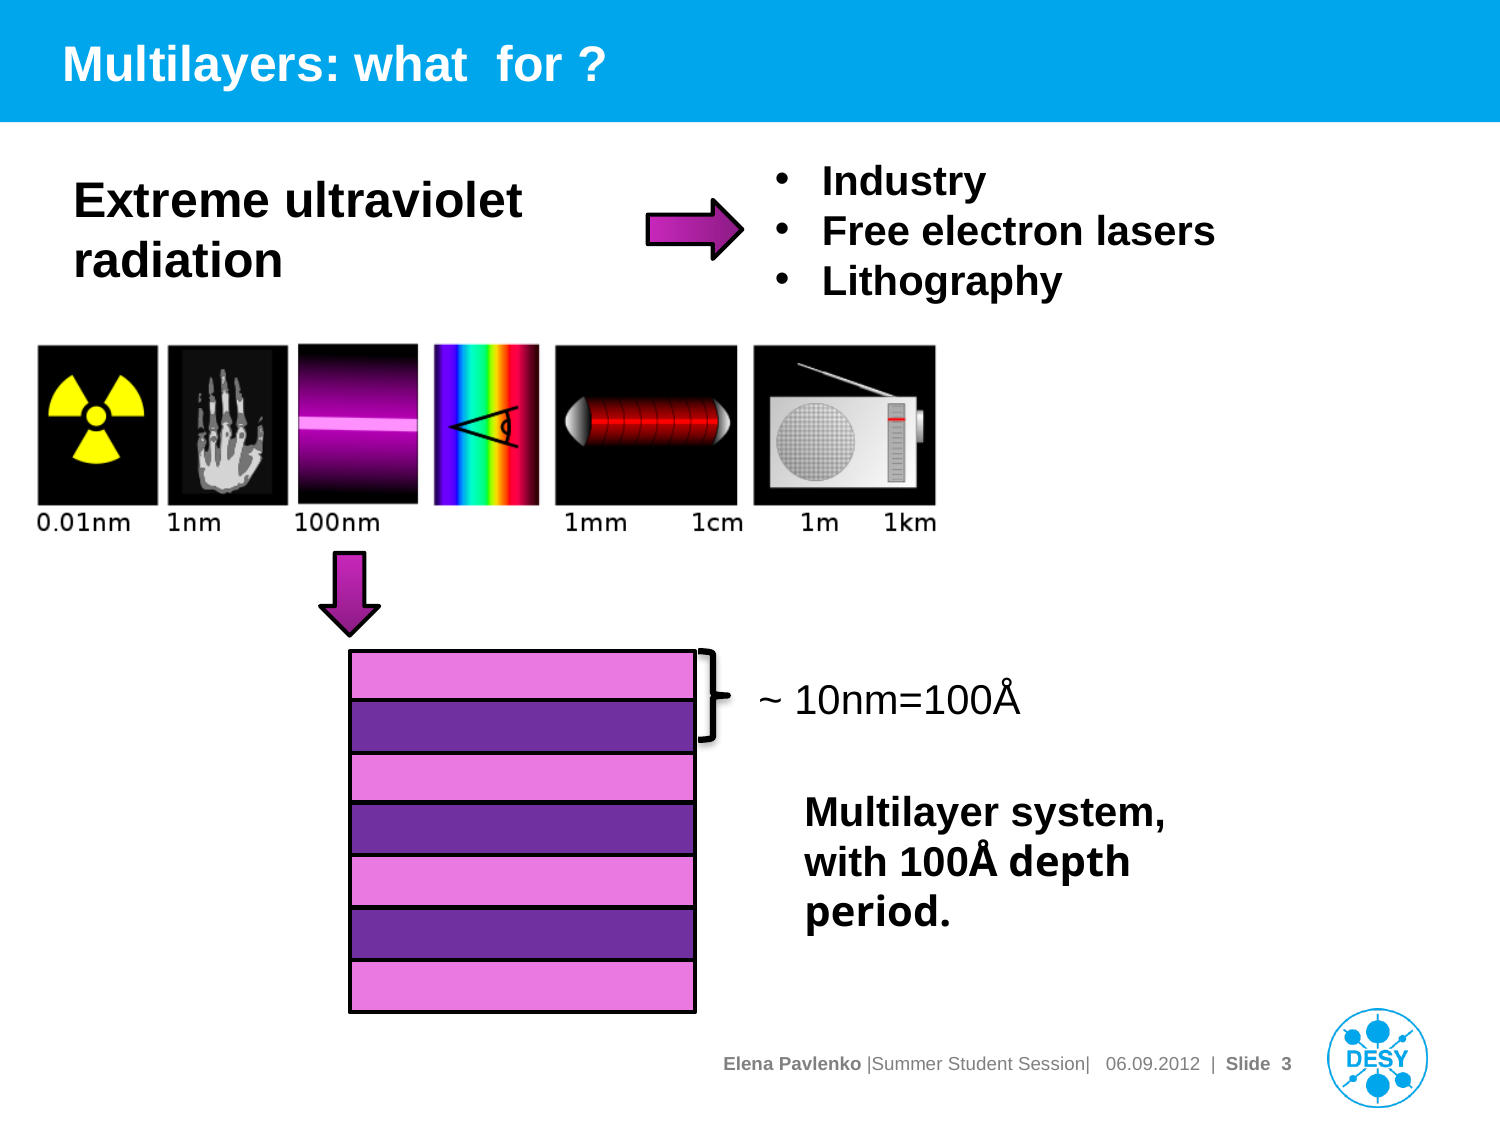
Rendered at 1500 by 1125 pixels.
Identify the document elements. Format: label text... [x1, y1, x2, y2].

picture [1327, 1068, 1365, 1108]
text_box Multilayer system, with 100Å depth period. [789, 777, 1226, 943]
picture [34, 333, 945, 554]
text_box [645, 197, 745, 261]
picture [1391, 1071, 1428, 1108]
text_box [698, 648, 731, 743]
text_box ~ 10nm=100Å [743, 665, 1145, 730]
picture [1387, 1008, 1428, 1046]
picture [1330, 1011, 1426, 1106]
text_box Extreme ultraviolet radiation [58, 160, 614, 295]
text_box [349, 650, 696, 1013]
text_box [318, 562, 382, 638]
picture [1327, 1008, 1368, 1049]
text_box Industry Free electron lasers Lithography [760, 146, 1457, 311]
title Multilayers: what for ? [47, 16, 1446, 107]
